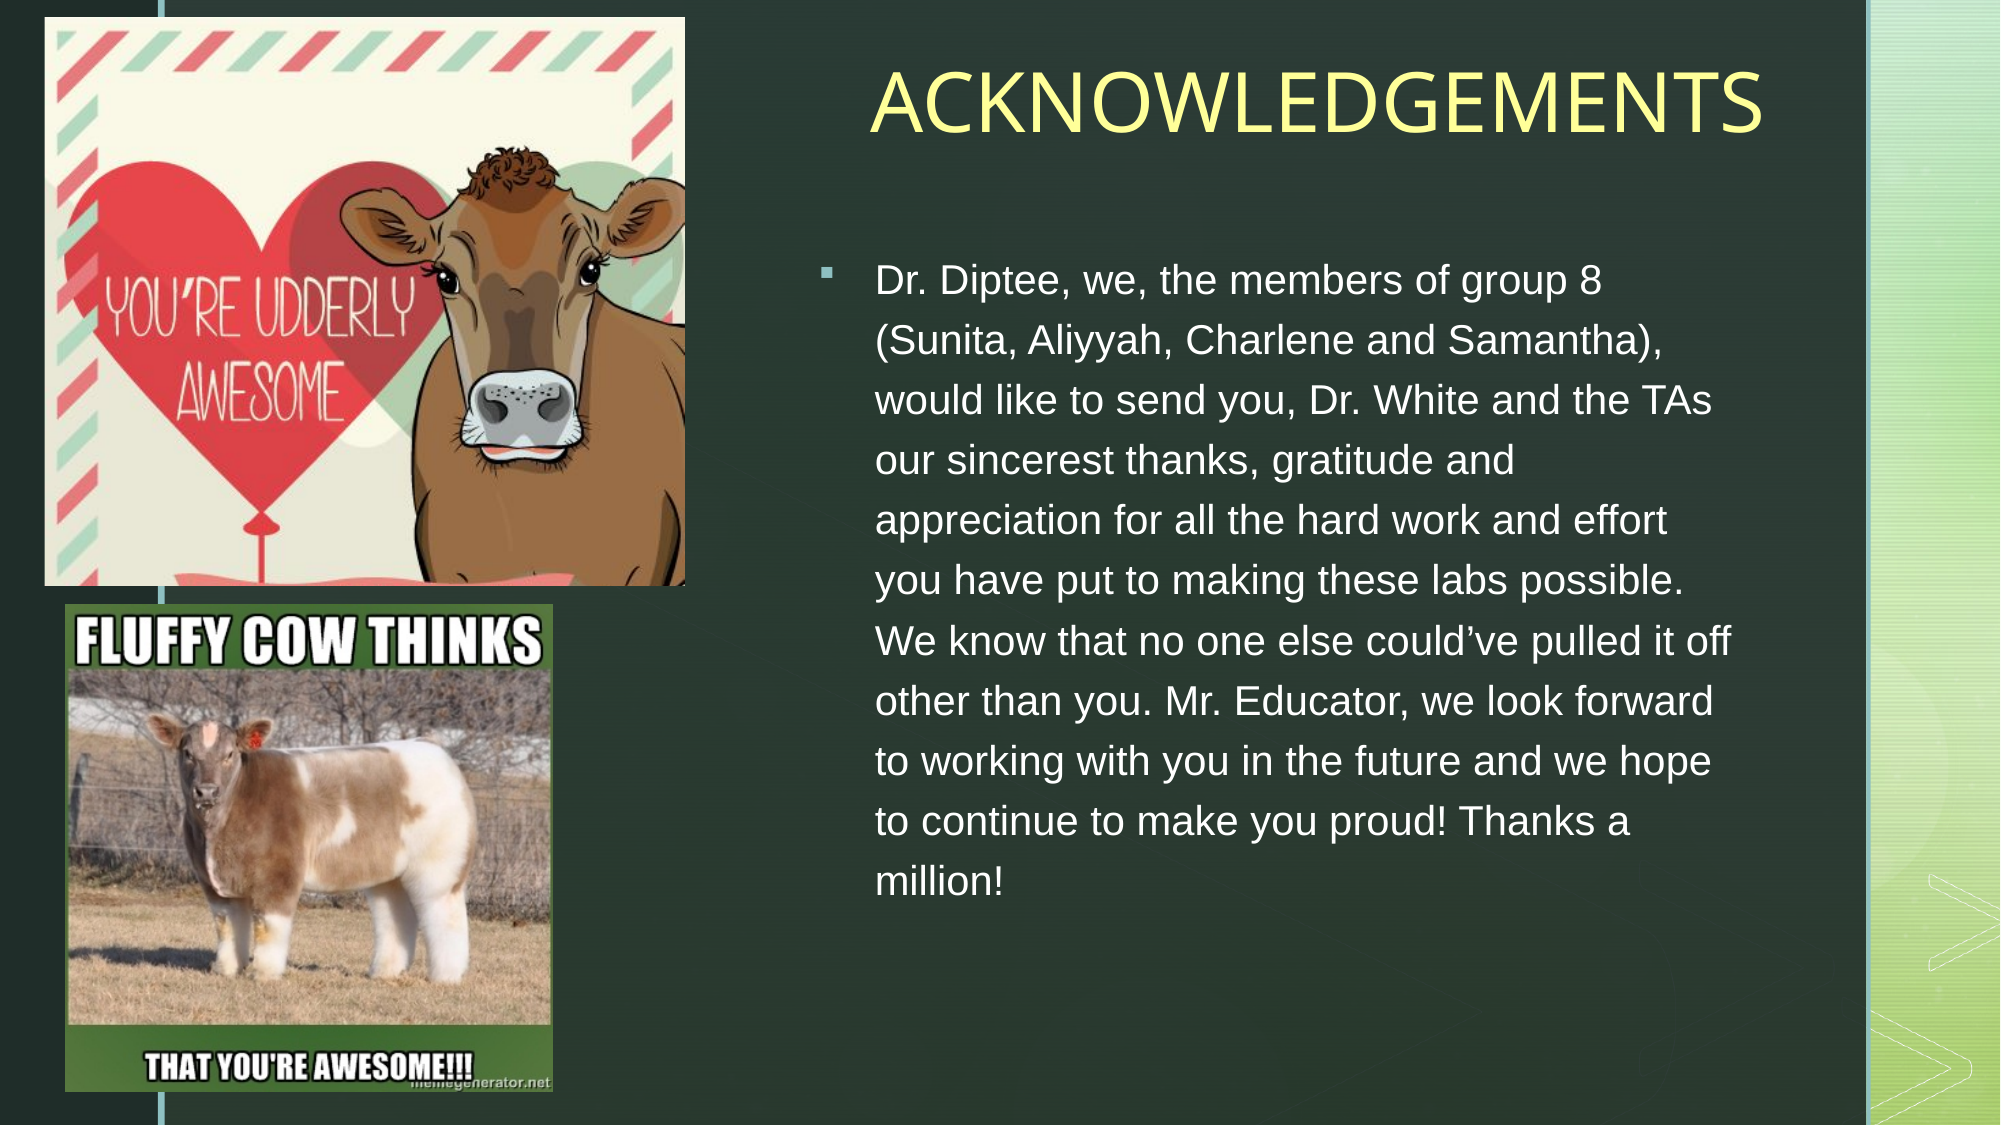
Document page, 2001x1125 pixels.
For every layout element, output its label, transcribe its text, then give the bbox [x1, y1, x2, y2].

picture [1871, 0, 2001, 1125]
title ACKNOWLEDGEMENTS [687, 53, 2000, 231]
picture [44, 17, 687, 587]
list Dr. Diptee, we, the members of group 8 (Sunita, Aliyyah, Charlene and Samantha), would like to send you, Dr. White and the TAs our sincerest thanks, gratitude and appreciation for all the hard work and effort you have put to making these labs possible. We know that no one else could’ve pulled it off other than you. Mr. Educator, we look forward to working with you in the future and we hope to continue to make you proud! Thanks a million! [803, 230, 1759, 1011]
picture [64, 604, 553, 1093]
